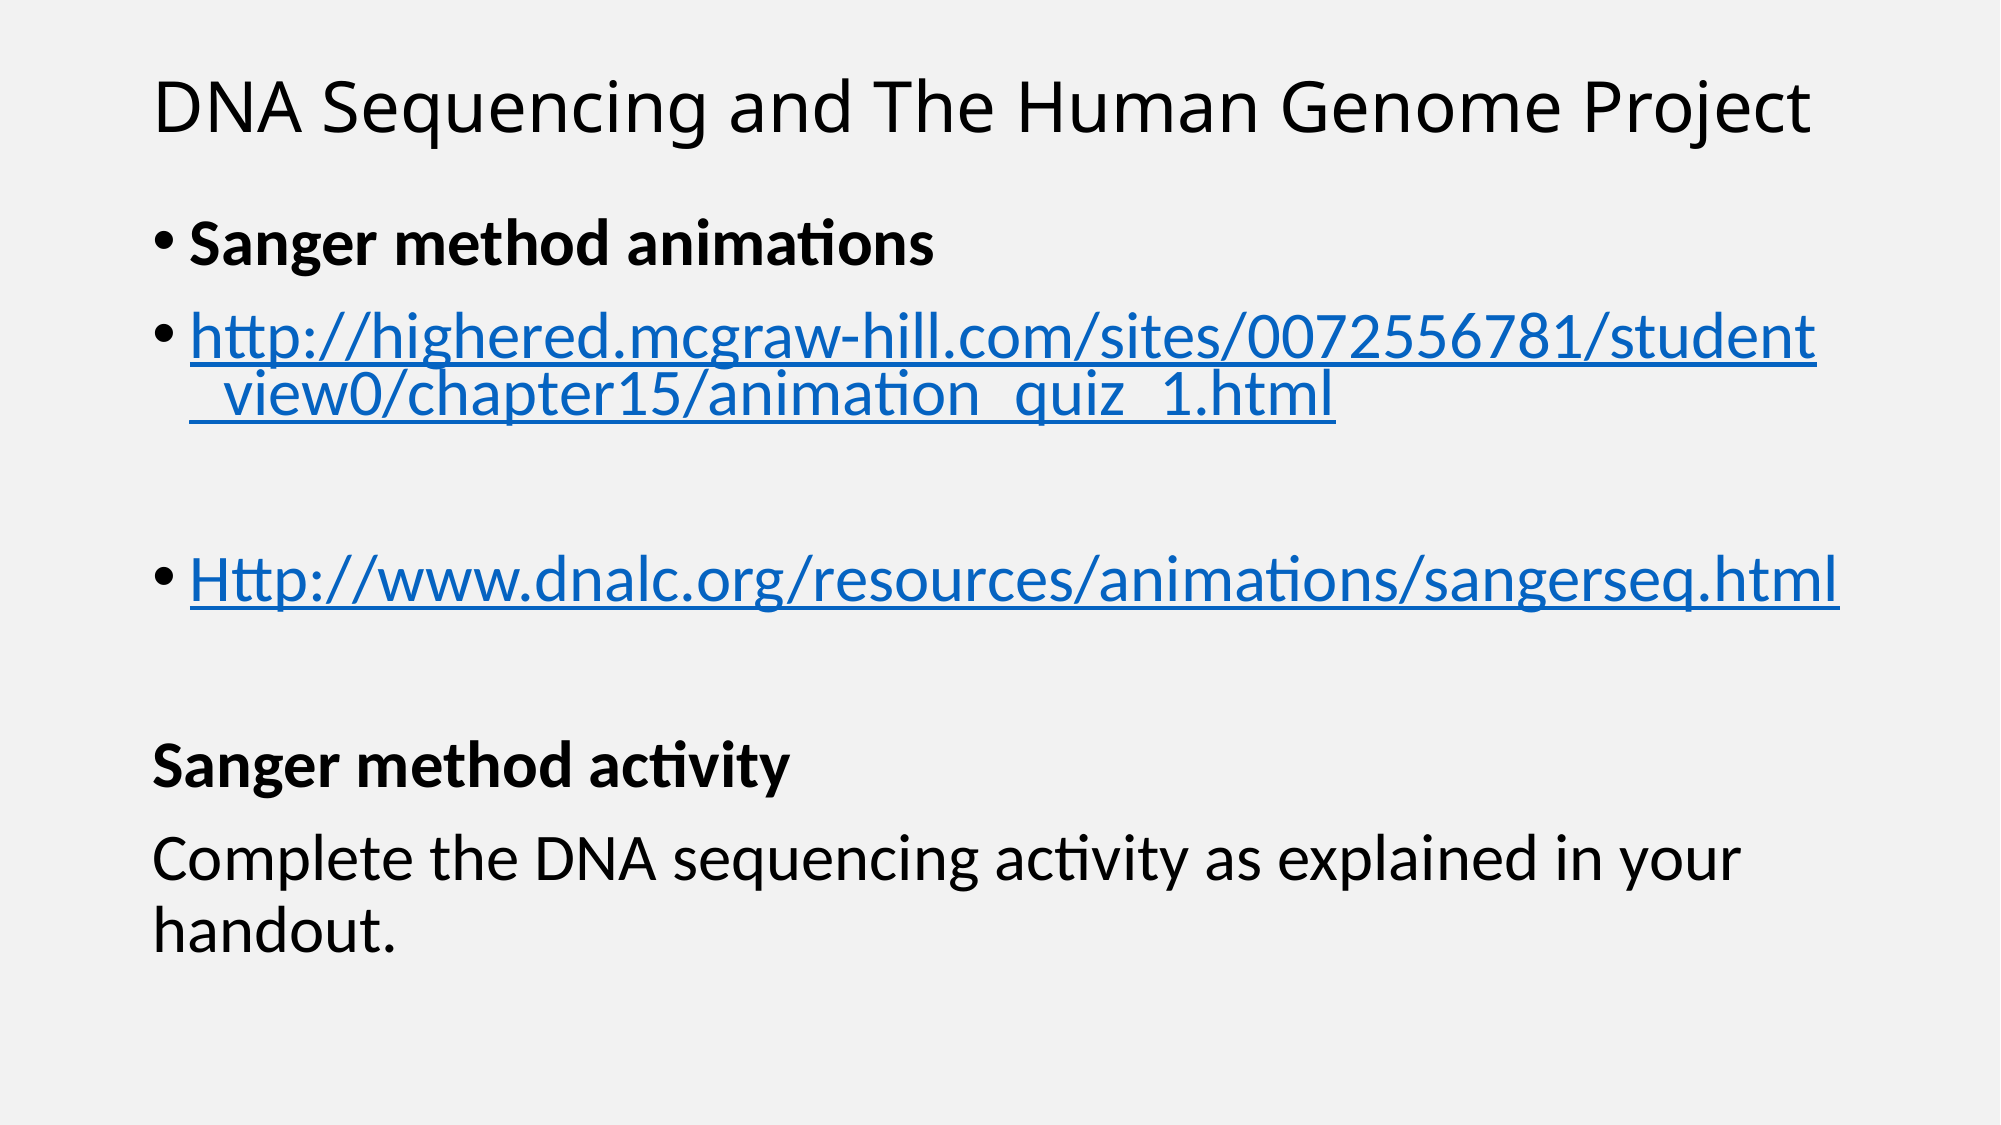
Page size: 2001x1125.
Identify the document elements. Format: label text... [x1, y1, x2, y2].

title DNA Sequencing and The Human Genome Project [137, 59, 1863, 160]
list Sanger method animations http://highered.mcgraw-hill.com/sites/0072556781/student_view0/chapter15/animation_quiz_1.html Http://www.dnalc.org/resources/animations/sangerseq.html Sanger method activity Complete the DNA sequencing activity as explained in your handout. [137, 200, 1863, 1014]
